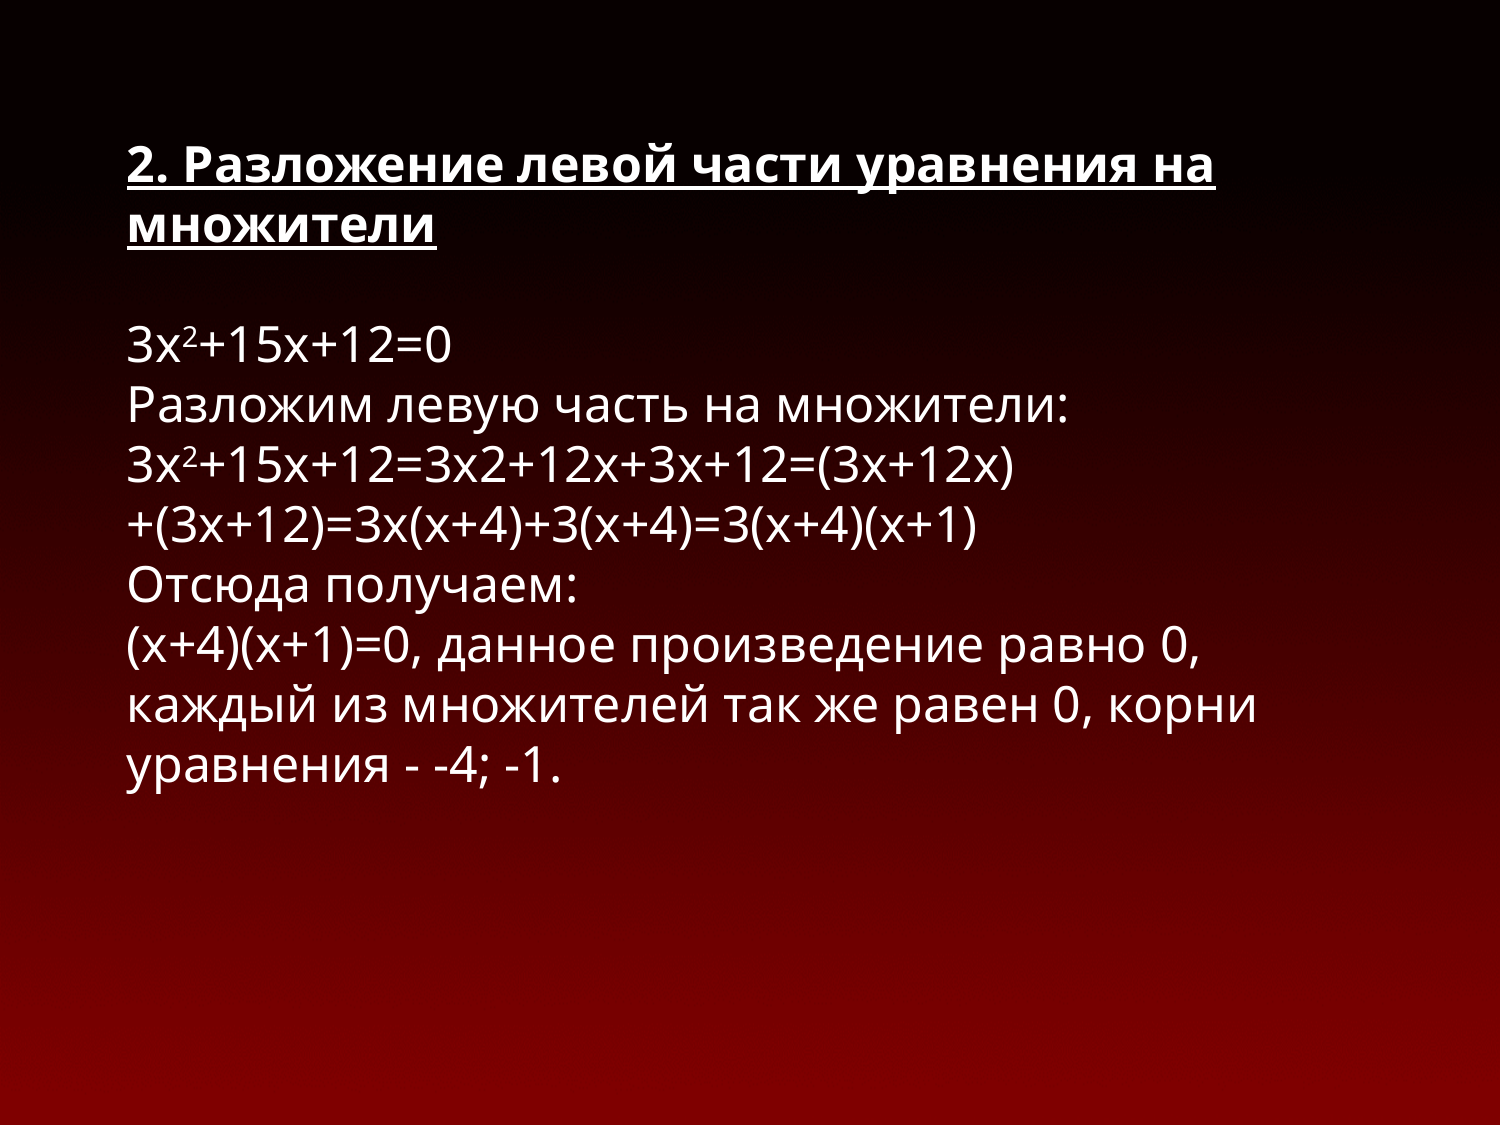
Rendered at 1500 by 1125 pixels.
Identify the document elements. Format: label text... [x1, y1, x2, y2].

text_box 2. Разложение левой части уравнения на множители 3х2+15х+12=0 Разложим левую часть на множители: 3х2+15х+12=3x2+12x+3x+12=(3x+12x)+(3x+12)=3x(x+4)+3(x+4)=3(x+4)(x+1) Отсюда получаем: (х+4)(х+1)=0, данное произведение равно 0, каждый из множителей так же равен 0, корни уравнения - -4; -1. [112, 125, 1335, 861]
picture [0, 0, 1500, 1125]
